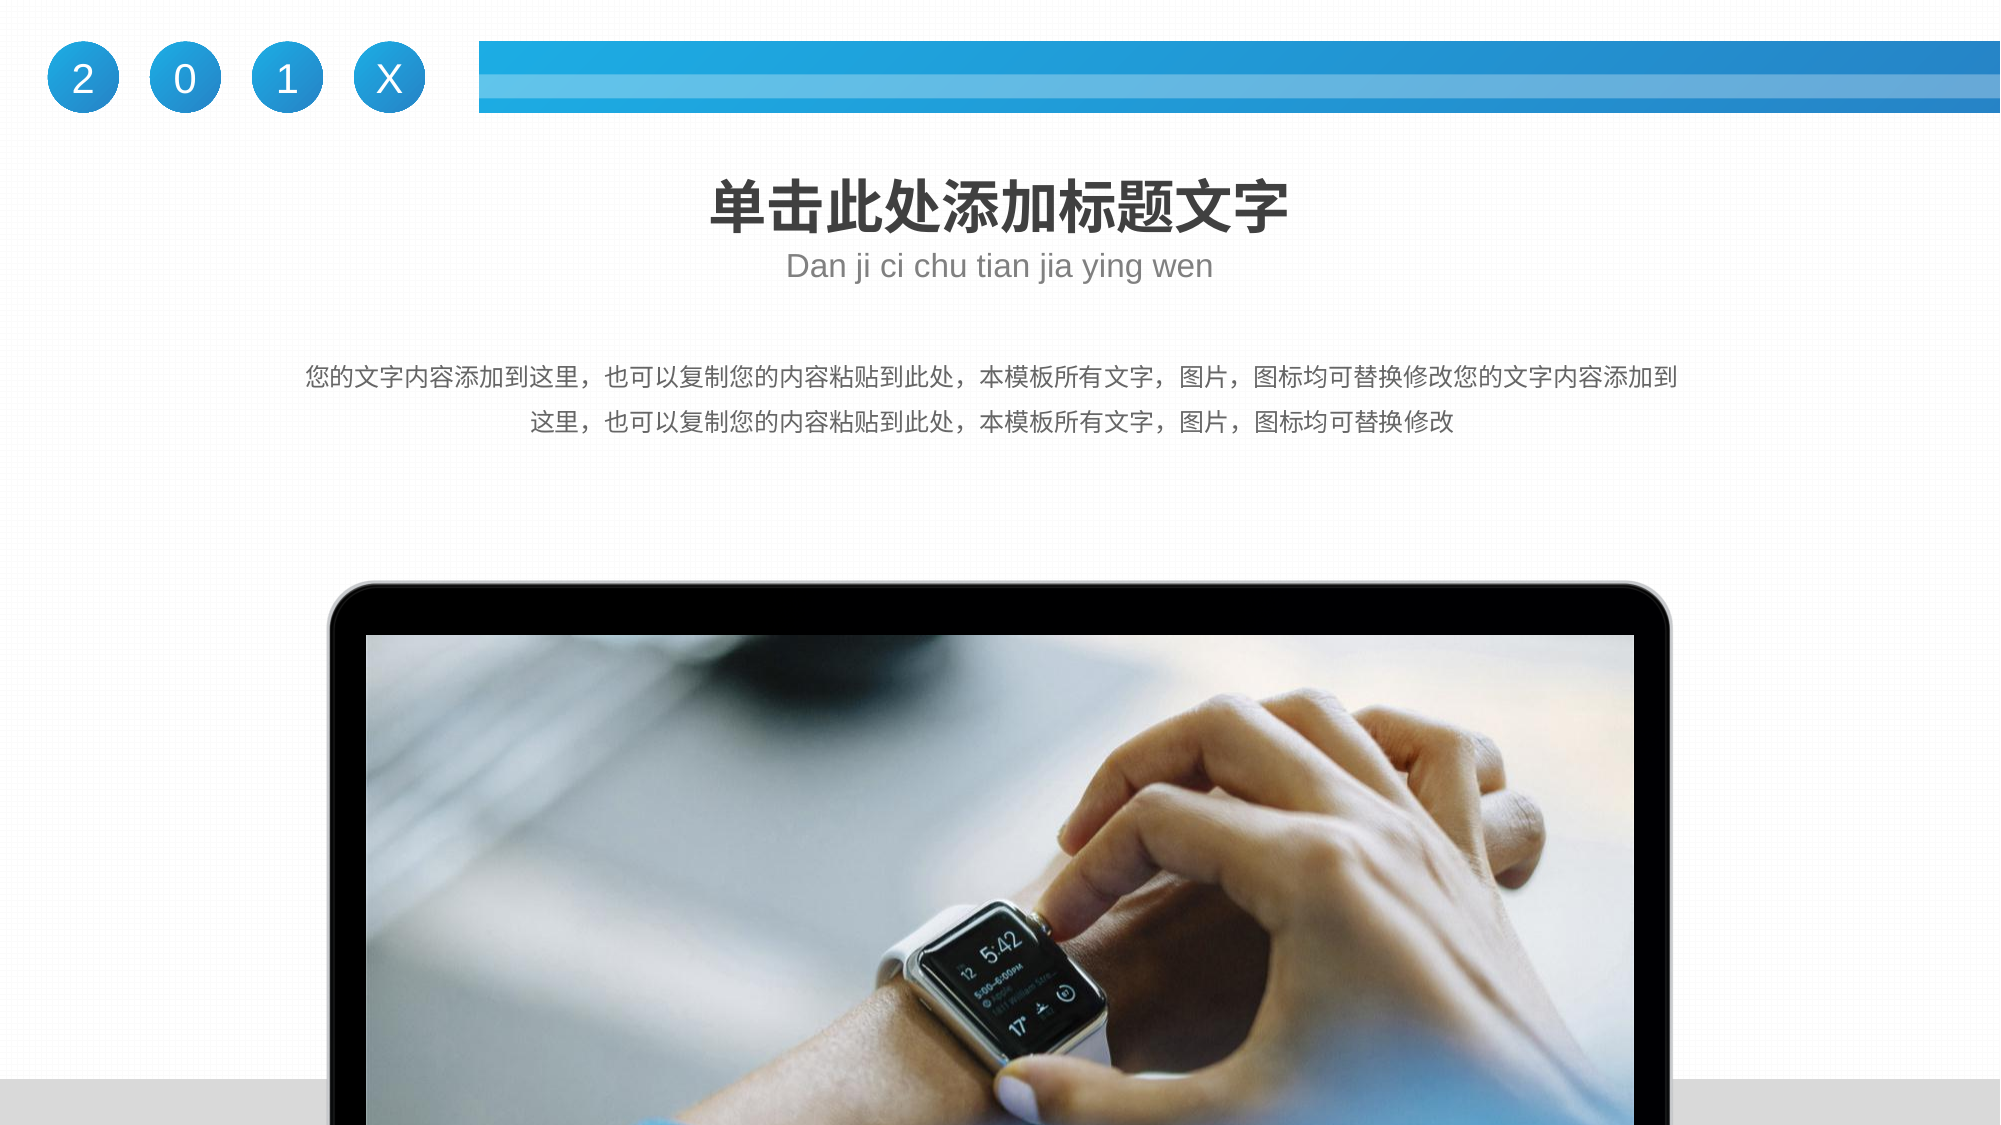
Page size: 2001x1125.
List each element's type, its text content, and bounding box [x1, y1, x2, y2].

picture [174, 560, 1825, 1125]
text_box Dan ji ci chu tian jia ying wen [693, 241, 1307, 298]
text_box 您的文字内容添加到这里，也可以复制您的内容粘贴到此处，本模板所有文字，图片，图标均可替换修改您的文字内容添加到这里，也可以复制您的内容粘贴到此处，本模板所有文字，图片，图标均可替换修改 [293, 346, 1707, 436]
title 单击此处添加标题文字 [293, 171, 1707, 253]
